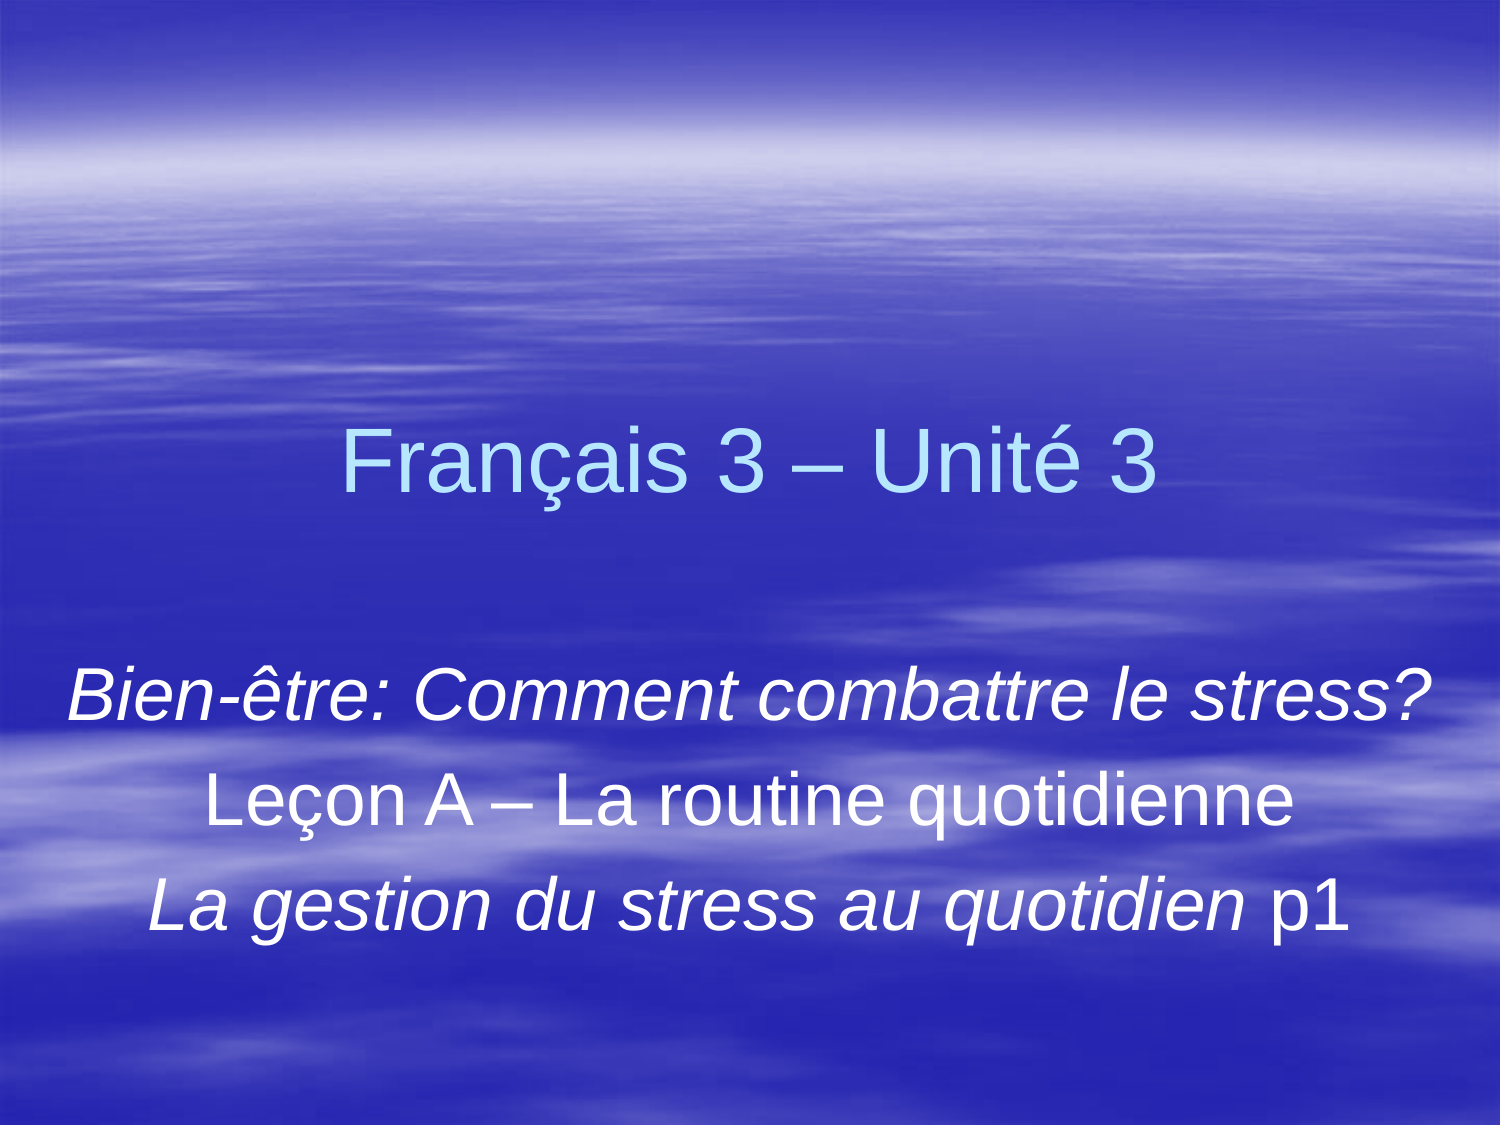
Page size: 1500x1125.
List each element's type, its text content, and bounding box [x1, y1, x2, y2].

title Français 3 – Unité 3 [112, 324, 1388, 588]
subtitle Bien-être: Comment combattre le stress? Leçon A – La routine quotidienne La gestion du stress au quotidien p1 [0, 637, 1500, 1038]
